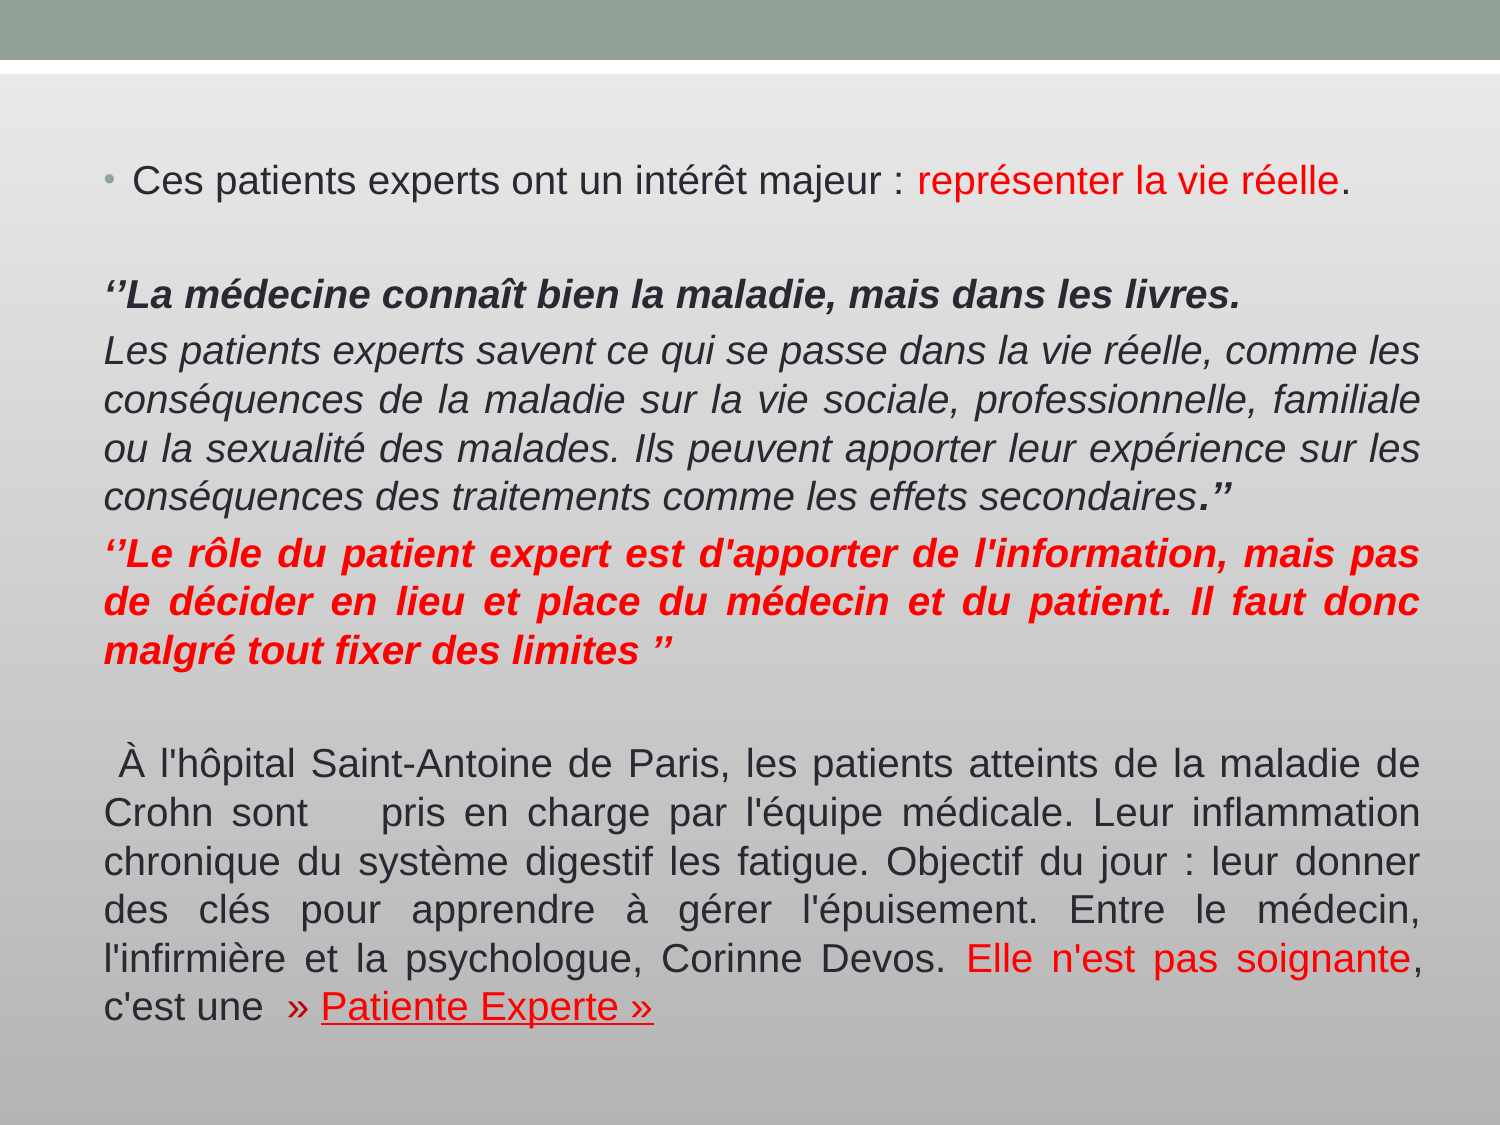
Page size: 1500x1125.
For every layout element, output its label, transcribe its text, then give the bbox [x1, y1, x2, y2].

list Ces patients experts ont un intérêt majeur : représenter la vie réelle. ‘’La médecine connaît bien la maladie, mais dans les livres. Les patients experts savent ce qui se passe dans la vie réelle, comme les conséquences de la maladie sur la vie sociale, professionnelle, familiale ou la sexualité des malades. Ils peuvent apporter leur expérience sur les conséquences des traitements comme les effets secondaires.’’ ‘’Le rôle du patient expert est d'apporter de l'information, mais pas de décider en lieu et place du médecin et du patient. Il faut donc malgré tout fixer des limites ’’ À l'hôpital Saint-Antoine de Paris, les patients atteints de la maladie de Crohn sont pris en charge par l'équipe médicale. Leur inflammation chronique du système digestif les fatigue. Objectif du jour : leur donner des clés pour apprendre à gérer l'épuisement. Entre le médecin, l'infirmière et la psychologue, Corinne Devos. Elle n'est pas soignante, c'est une » Patiente Experte » [88, 90, 1439, 1063]
